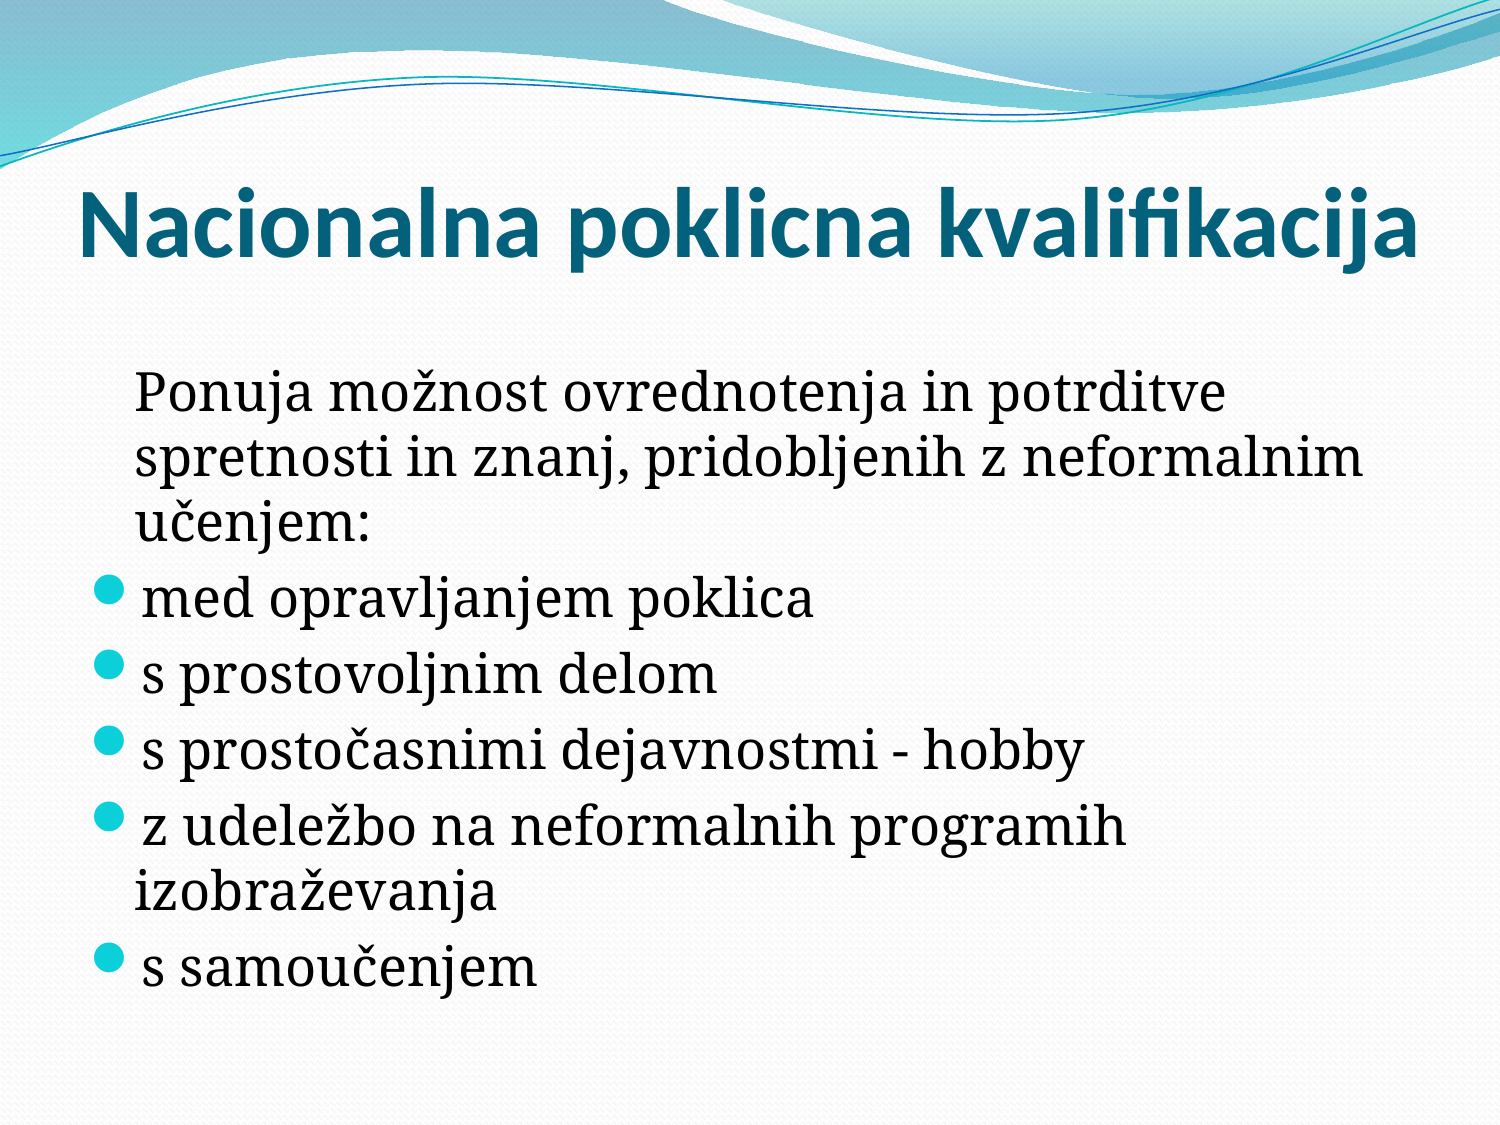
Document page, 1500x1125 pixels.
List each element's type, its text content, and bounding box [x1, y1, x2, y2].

title Nacionalna poklicna kvalifikacija [75, 115, 1425, 349]
list Ponuja možnost ovrednotenja in potrditve spretnosti in znanj, pridobljenih z neformalnim učenjem: med opravljanjem poklica s prostovoljnim delom s prostočasnimi dejavnostmi - hobby z udeležbo na neformalnih programih izobraževanja s samoučenjem [75, 349, 1425, 1038]
